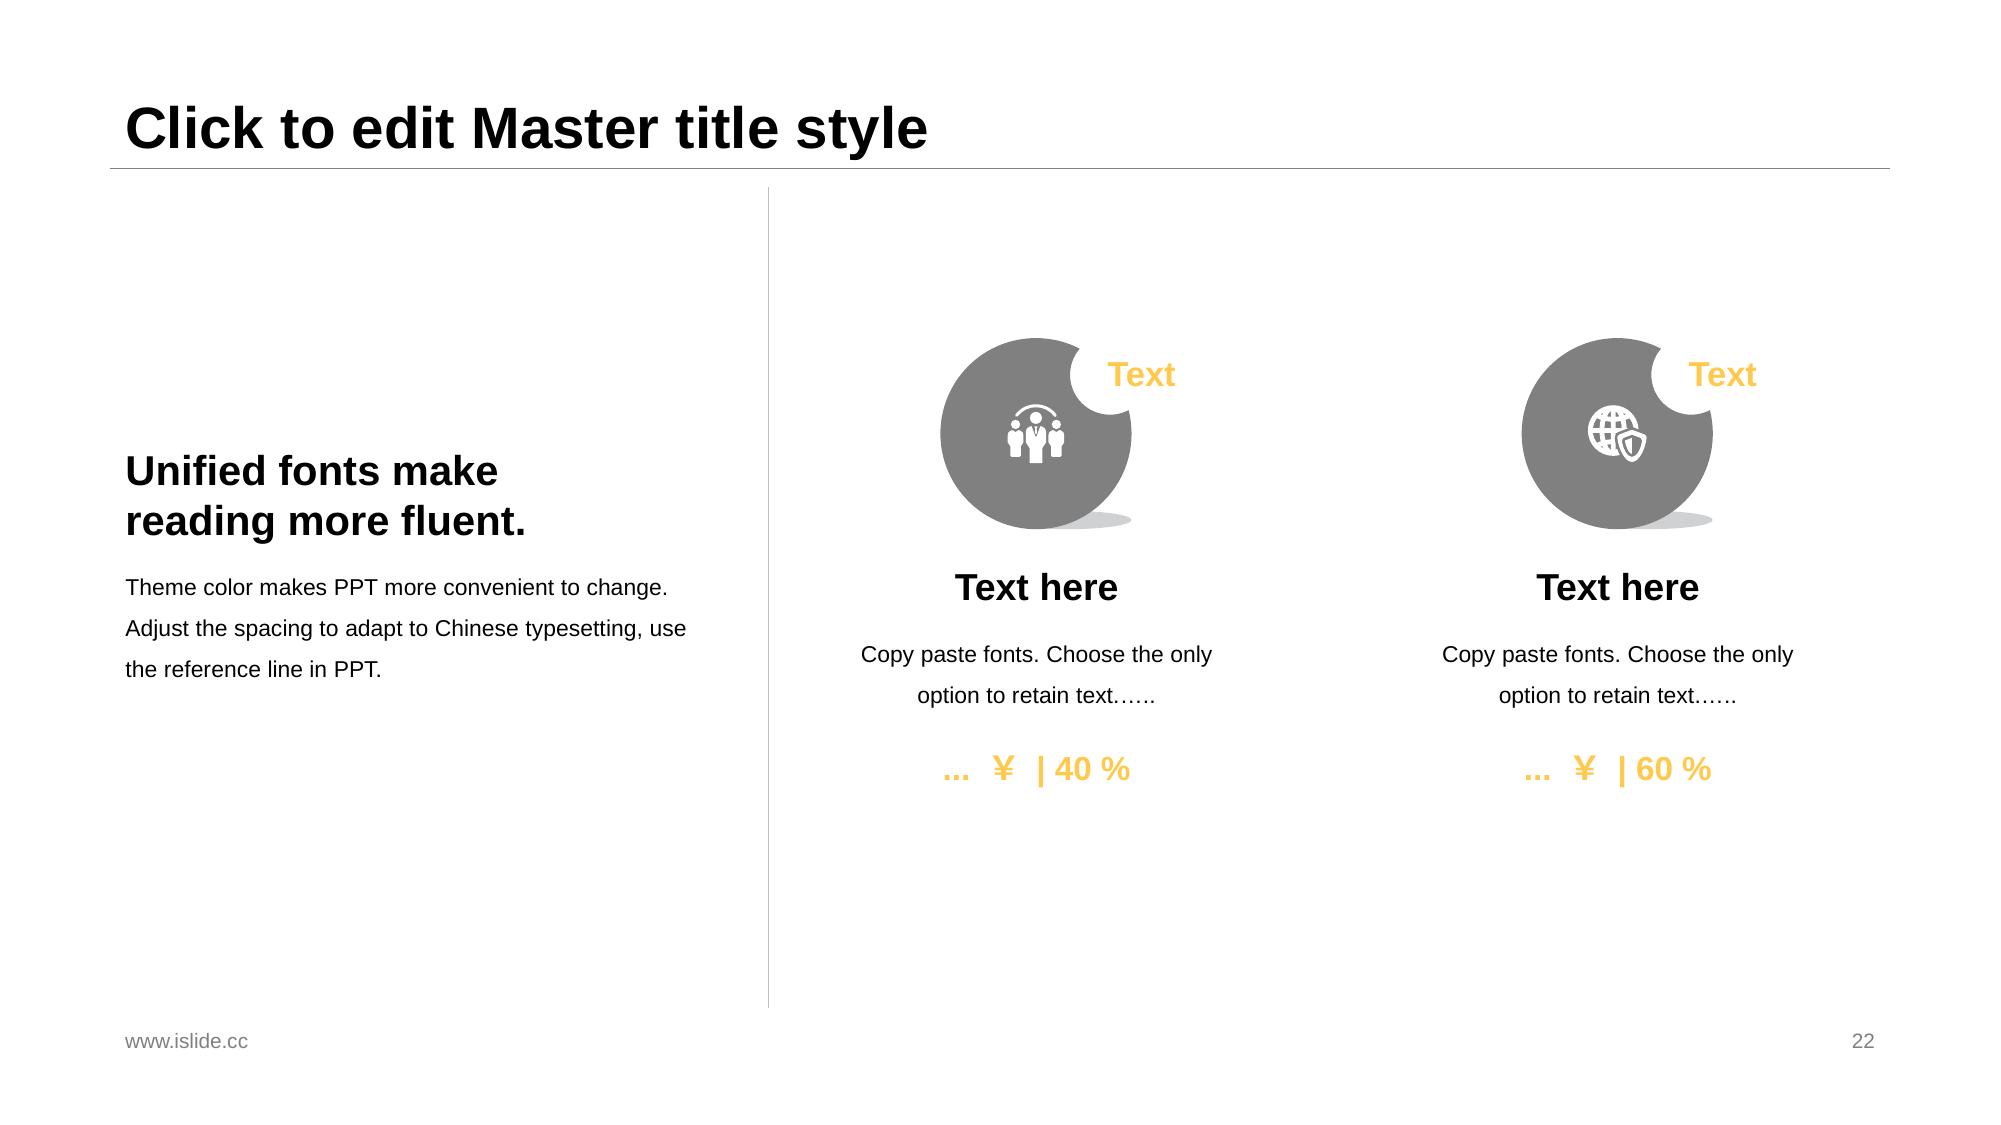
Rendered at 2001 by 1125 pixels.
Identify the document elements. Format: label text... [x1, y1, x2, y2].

title Click to edit Master title style [109, 0, 1890, 169]
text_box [110, 187, 1841, 1008]
slide_number 22 [1412, 1023, 1890, 1058]
footer www.islide.cc [109, 1023, 790, 1058]
